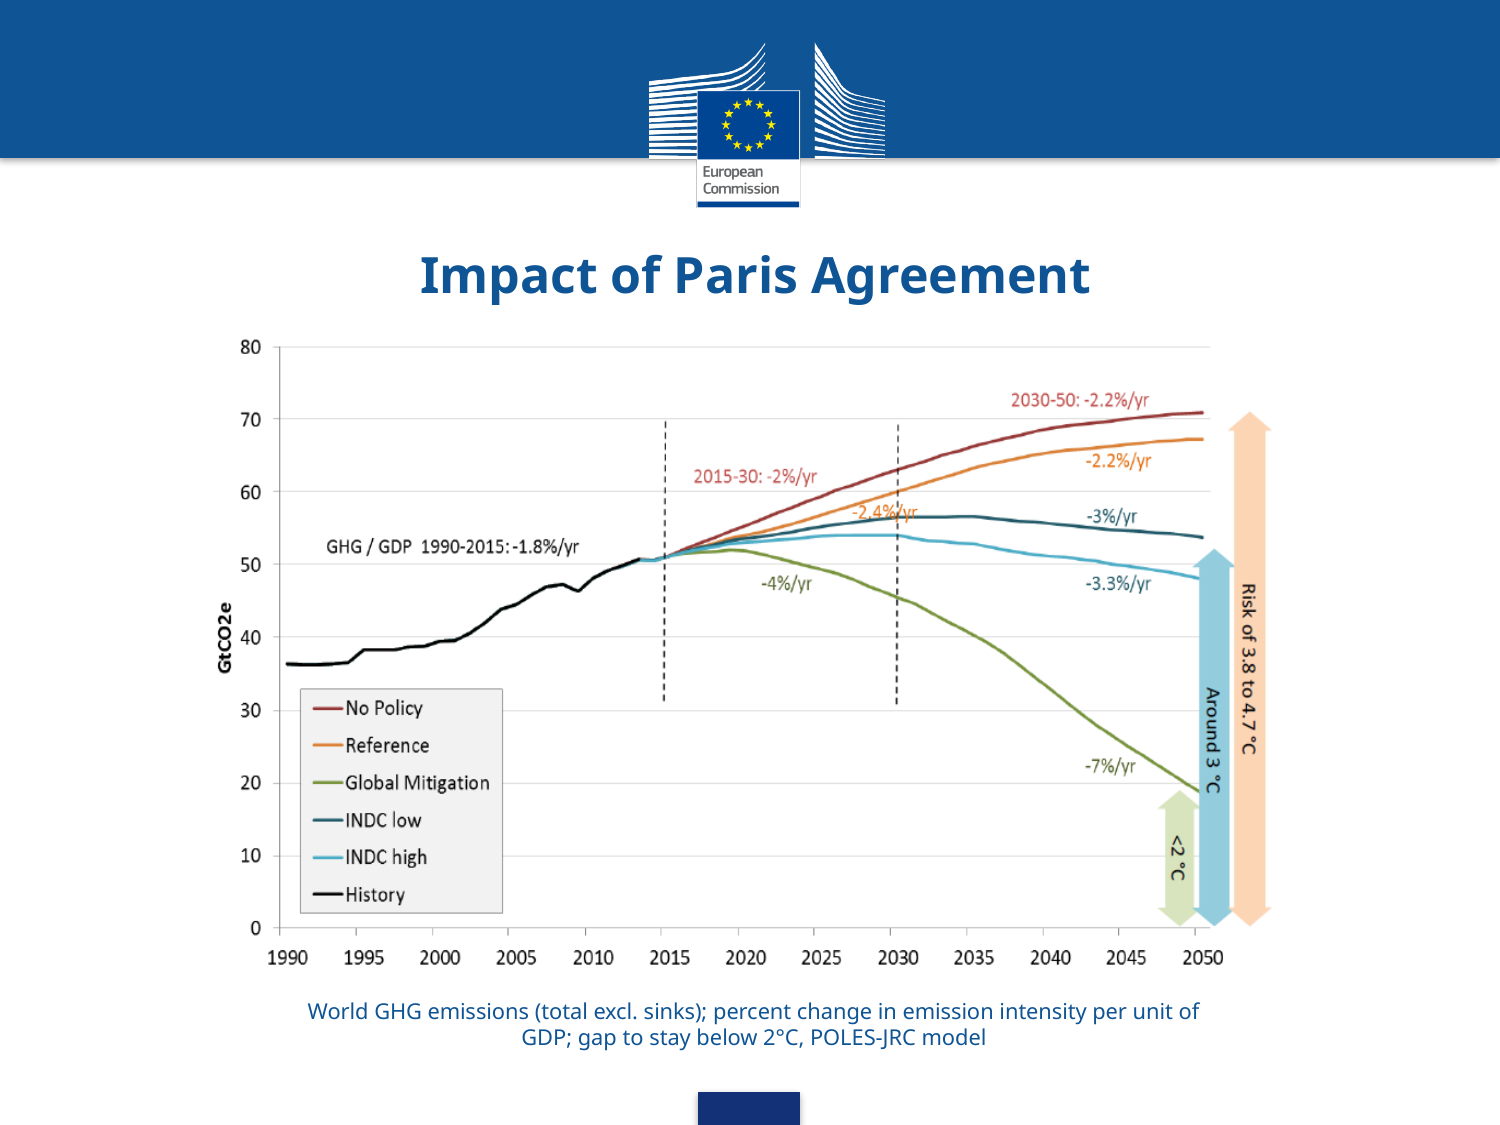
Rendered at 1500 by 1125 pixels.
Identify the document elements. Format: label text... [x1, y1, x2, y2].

title Impact of Paris Agreement [0, 196, 1453, 350]
text_box World GHG emissions (total excl. sinks); percent change in emission intensity per unit of GDP; gap to stay below 2°C, POLES-JRC model [287, 990, 1221, 1058]
picture [649, 42, 885, 196]
picture [194, 325, 1294, 978]
